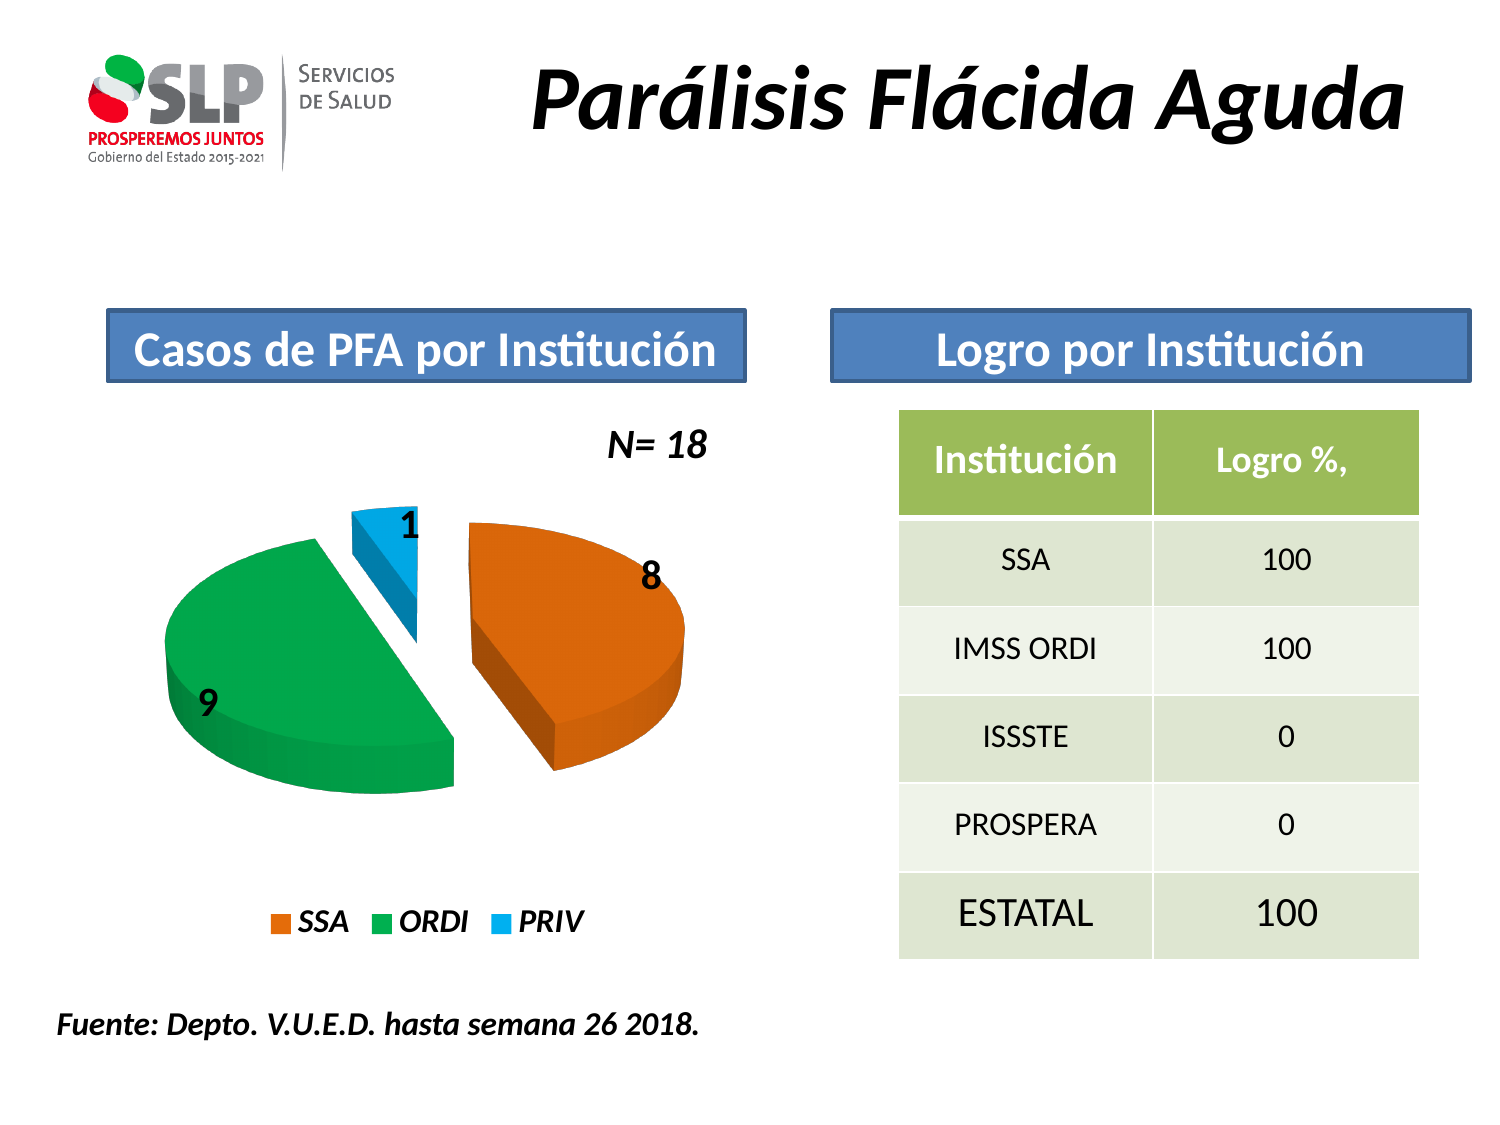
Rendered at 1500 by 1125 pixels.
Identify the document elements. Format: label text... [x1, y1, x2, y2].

text_box Parálisis Flácida Aguda [513, 30, 1425, 233]
table_cell 100 [1154, 521, 1419, 606]
text_box Fuente: Depto. V.U.E.D. hasta semana 26 2018. [41, 994, 899, 1049]
table_cell SSA [899, 521, 1152, 606]
table_cell IMSS ORDI [899, 607, 1152, 694]
table_cell 0 [1154, 784, 1419, 871]
table_cell 100 [1154, 607, 1419, 694]
picture [88, 54, 394, 172]
table_cell 100 [1154, 873, 1419, 959]
chart [72, 353, 782, 948]
text_box Casos de PFA por Institución [106, 308, 747, 352]
table_cell ISSSTE [899, 696, 1152, 782]
table_cell PROSPERA [899, 784, 1152, 871]
table_cell ESTATAL [899, 873, 1152, 959]
table_cell 0 [1154, 696, 1419, 782]
table_header Logro %, [1154, 410, 1419, 515]
table_header Institución [899, 410, 1152, 515]
text_box Logro por Institución [830, 308, 1472, 383]
